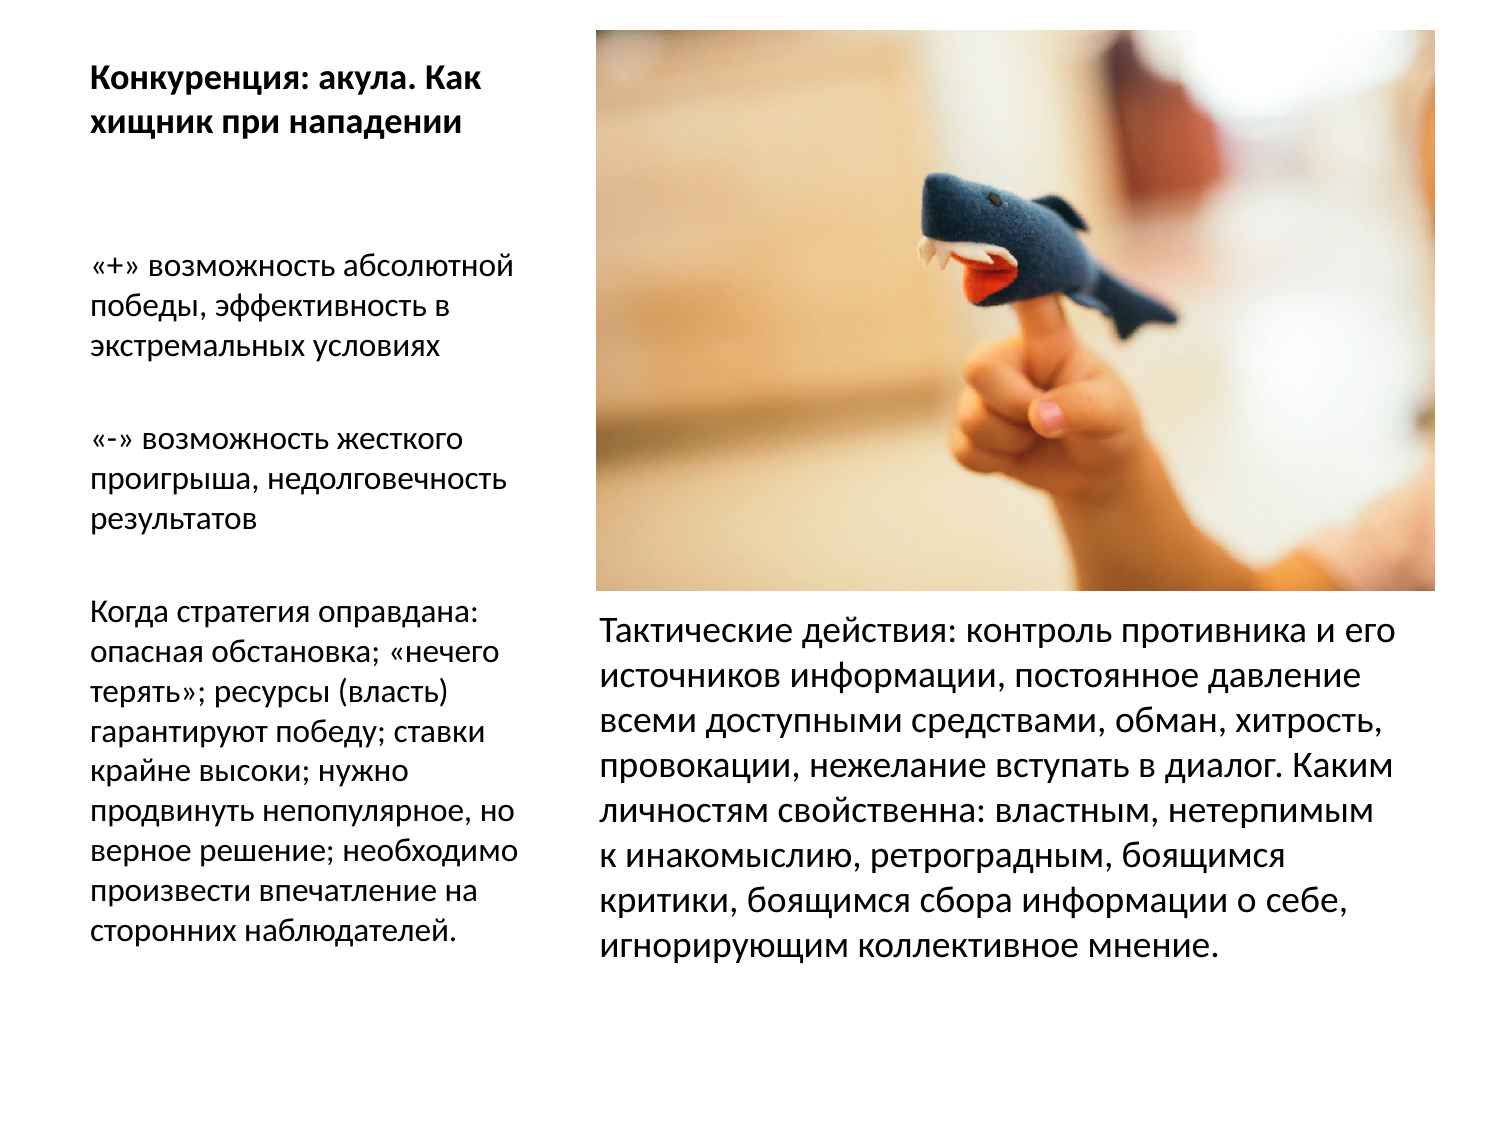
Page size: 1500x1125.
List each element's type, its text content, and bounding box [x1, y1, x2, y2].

text_box Тактические действия: контроль противника и его источников информации, постоянное давление всеми доступными средствами, обман, хитрость, провокации, нежелание вступать в диалог. Каким личностям свойственна: властным, нетерпимым к инакомыслию, ретроградным, боящимся критики, боящимся сбора информации о себе, игнорирующим коллективное мнение. [584, 597, 1424, 973]
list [596, 30, 1436, 591]
title Конкуренция: акула. Как хищник при нападении [75, 44, 569, 235]
list «+» возможность абсолютной победы, эффективность в экстремальных условиях «-» возможность жесткого проигрыша, недолговечность результатов Когда стратегия оправдана: опасная обстановка; «нечего терять»; ресурсы (власть) гарантируют победу; ставки крайне высоки; нужно продвинуть непопулярное, но верное решение; необходимо произвести впечатление на сторонних наблюдателей. [75, 235, 569, 1005]
